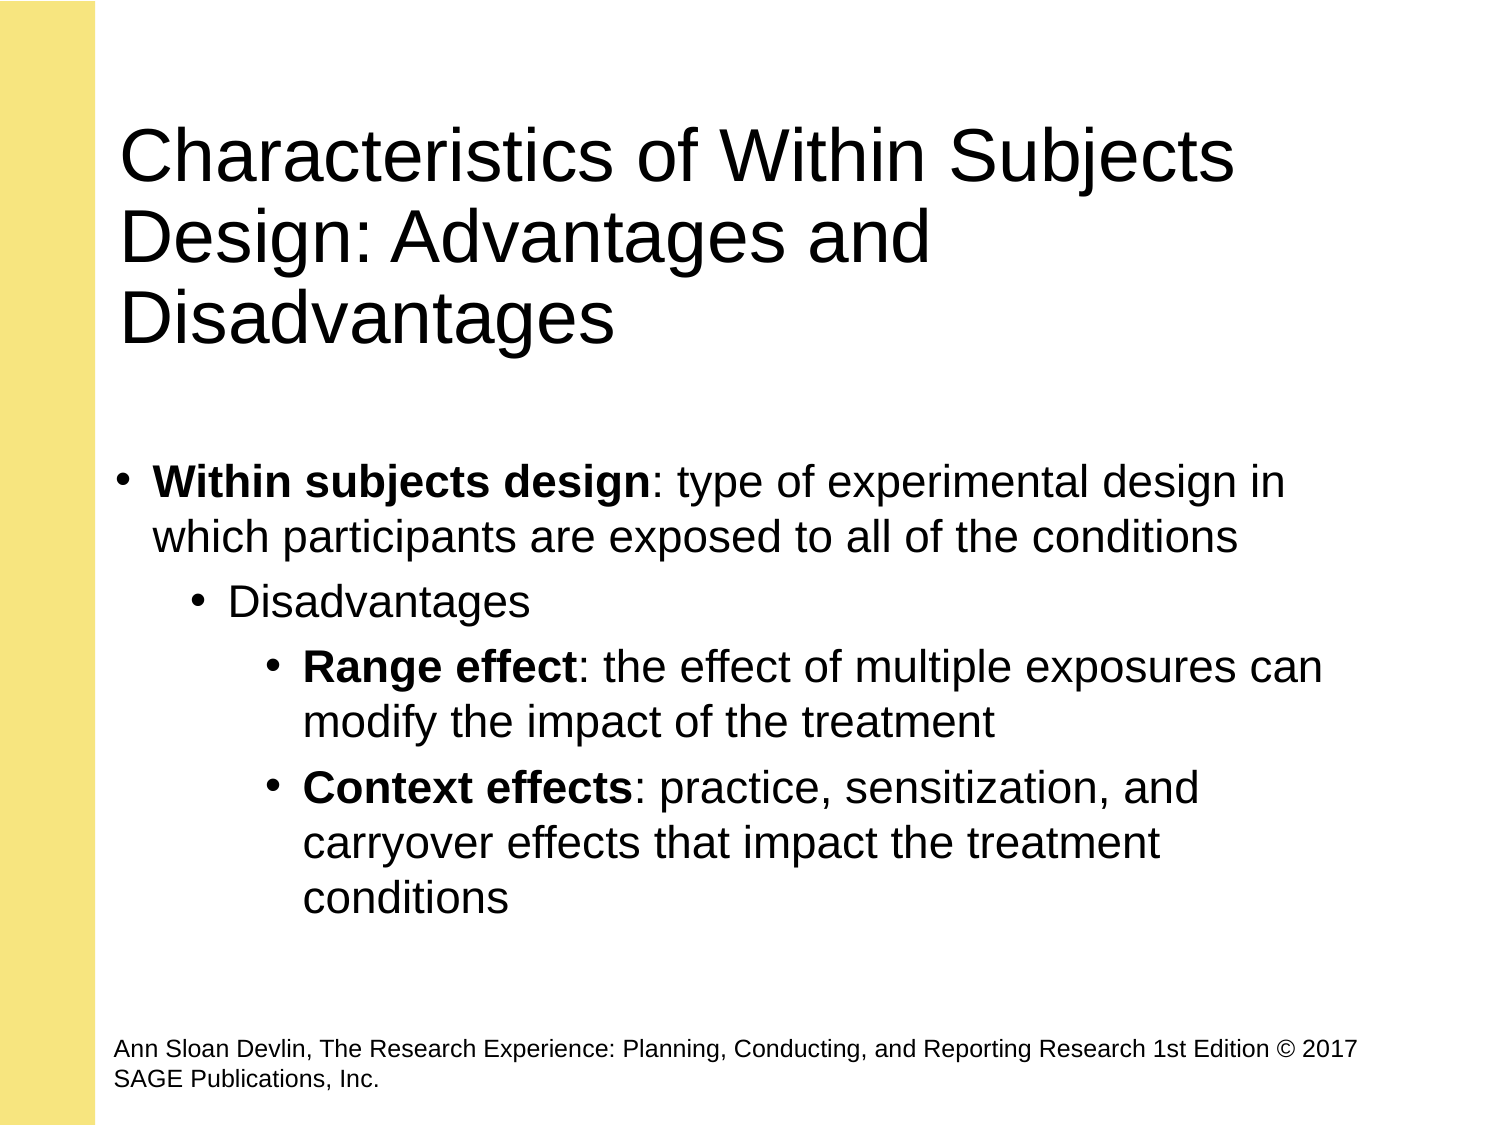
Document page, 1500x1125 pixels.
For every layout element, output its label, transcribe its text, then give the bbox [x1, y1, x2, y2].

picture [0, 1, 96, 1125]
title Characteristics of Within Subjects Design: Advantages and Disadvantages [104, 115, 1399, 362]
list Within subjects design: type of experimental design in which participants are exposed to all of the conditions Disadvantages Range effect: the effect of multiple exposures can modify the impact of the treatment Context effects: practice, sensitization, and carryover effects that impact the treatment conditions [100, 443, 1394, 942]
